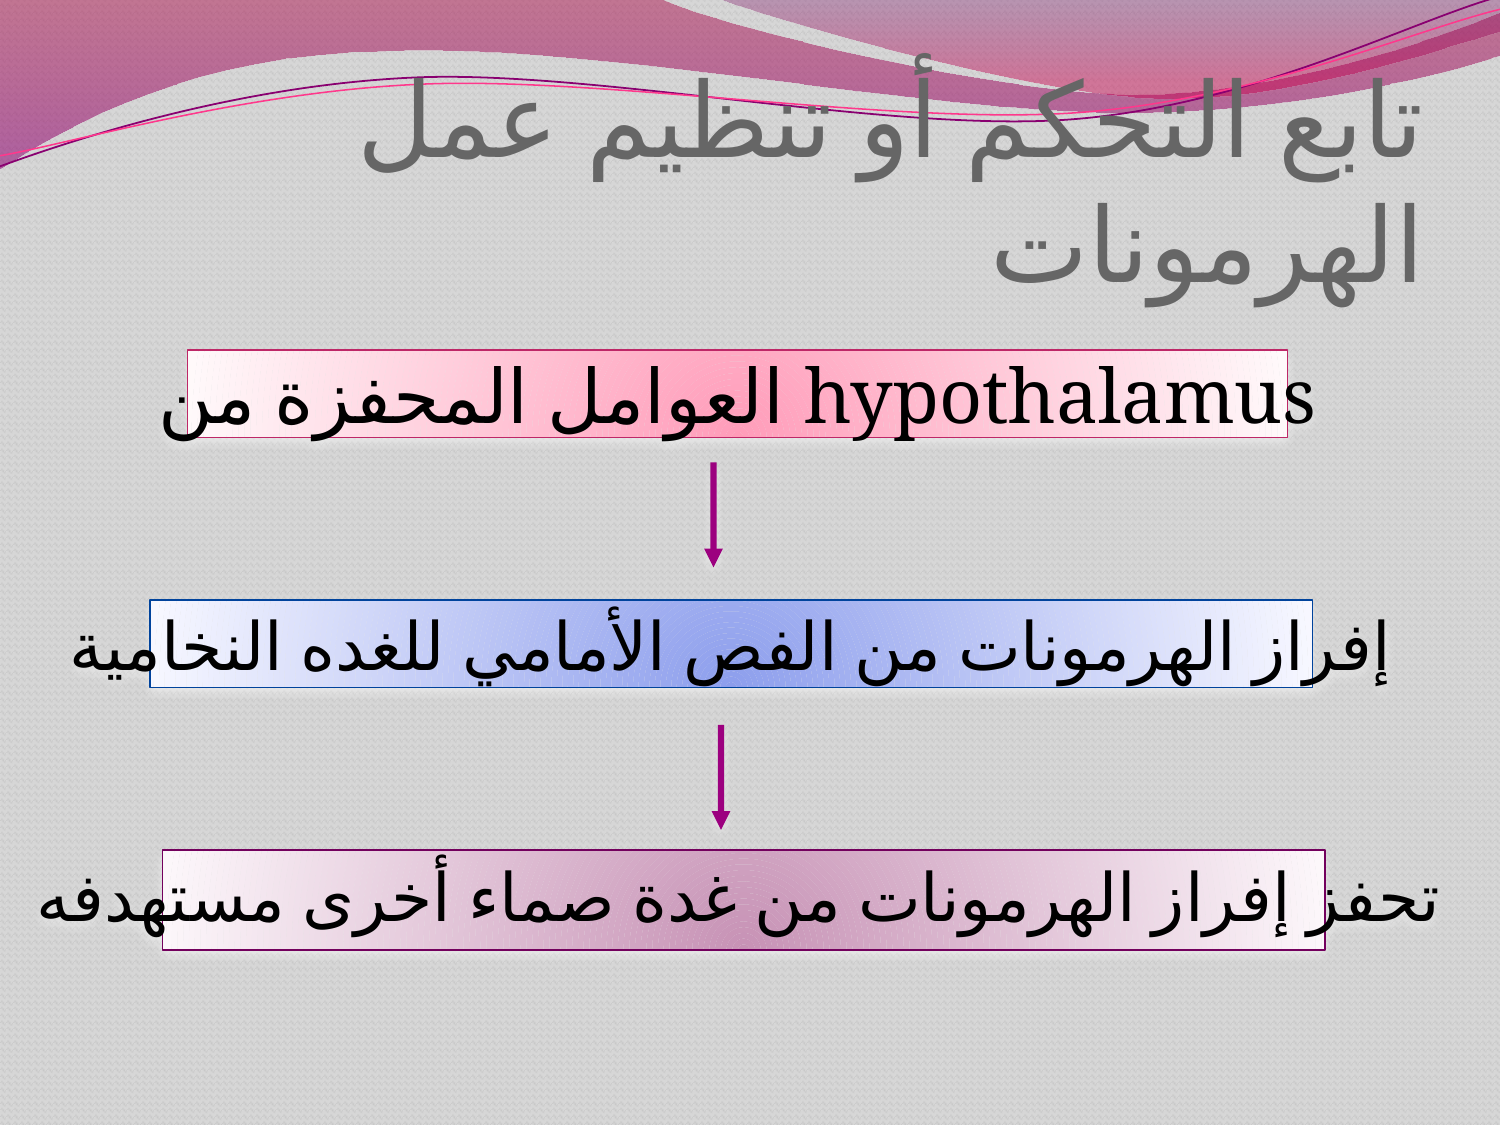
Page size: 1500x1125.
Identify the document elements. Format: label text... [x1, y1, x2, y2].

text_box العوامل المحفزة من hypothalamus [187, 349, 1288, 438]
title تابع التحكم أو تنظيم عمل الهرمونات [75, 115, 1425, 303]
text_box إفراز الهرمونات من الفص الأمامي للغده النخامية [149, 599, 1313, 688]
text_box [711, 724, 731, 830]
text_box تحفز إفراز الهرمونات من غدة صماء أخرى مستهدفه [162, 849, 1326, 951]
text_box [704, 462, 723, 568]
